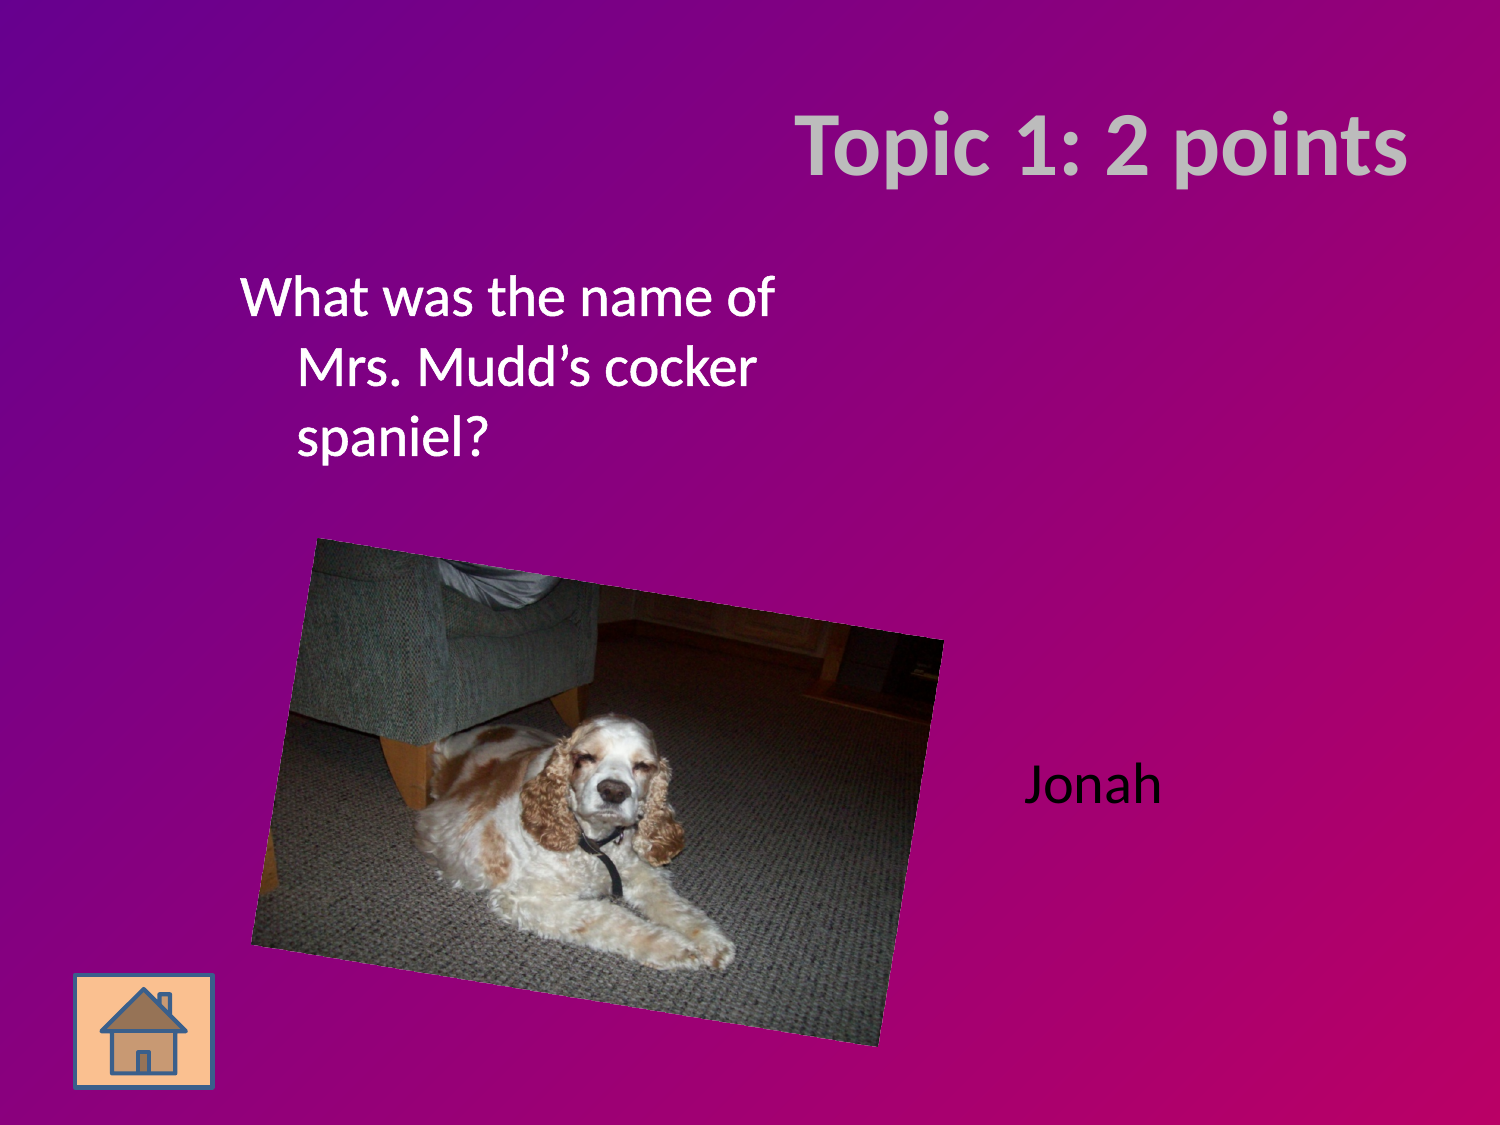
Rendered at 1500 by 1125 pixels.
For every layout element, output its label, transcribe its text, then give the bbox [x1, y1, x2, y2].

title Topic 1: 2 points [75, 45, 1425, 233]
list Jonah [914, 737, 1425, 1005]
list What was the name of Mrs. Mudd’s cocker spaniel? [225, 249, 888, 993]
text_box [73, 973, 215, 1090]
picture [252, 538, 944, 1046]
